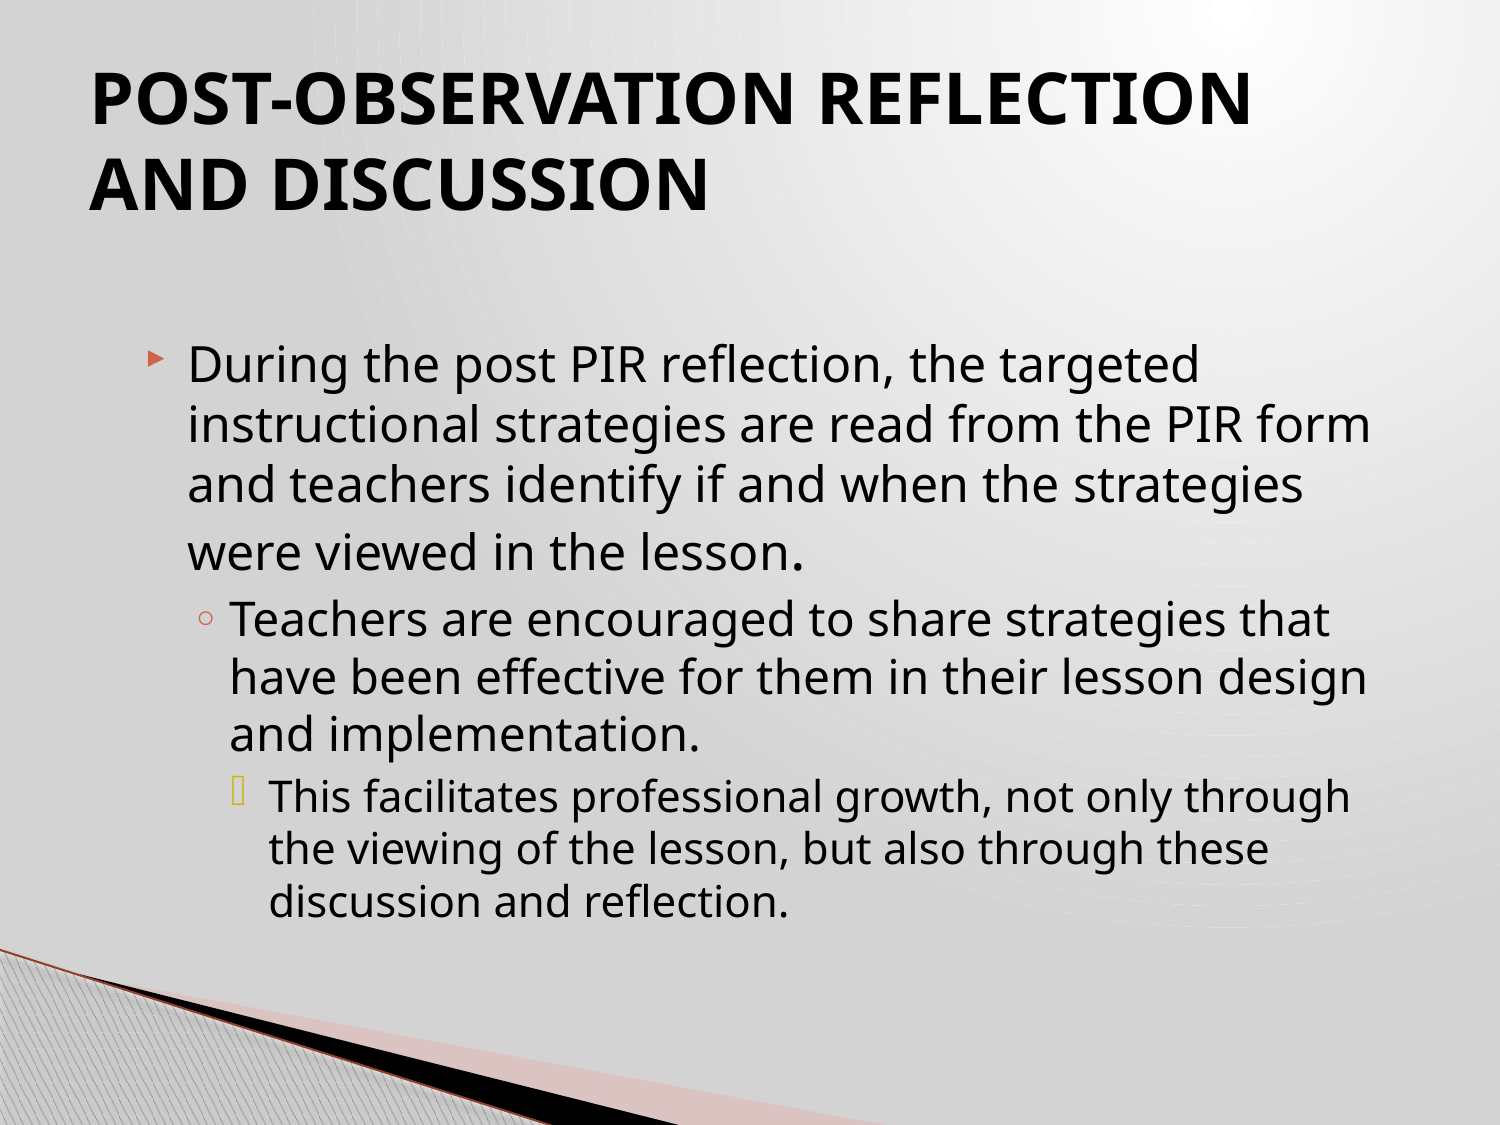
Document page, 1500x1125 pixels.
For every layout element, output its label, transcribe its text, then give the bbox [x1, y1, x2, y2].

title POST-OBSERVATION REFLECTION AND DISCUSSION [75, 45, 1425, 233]
list During the post PIR reflection, the targeted instructional strategies are read from the PIR form and teachers identify if and when the strategies were viewed in the lesson. Teachers are encouraged to share strategies that have been effective for them in their lesson design and implementation. This facilitates professional growth, not only through the viewing of the lesson, but also through these discussion and reflection. [112, 324, 1388, 1075]
